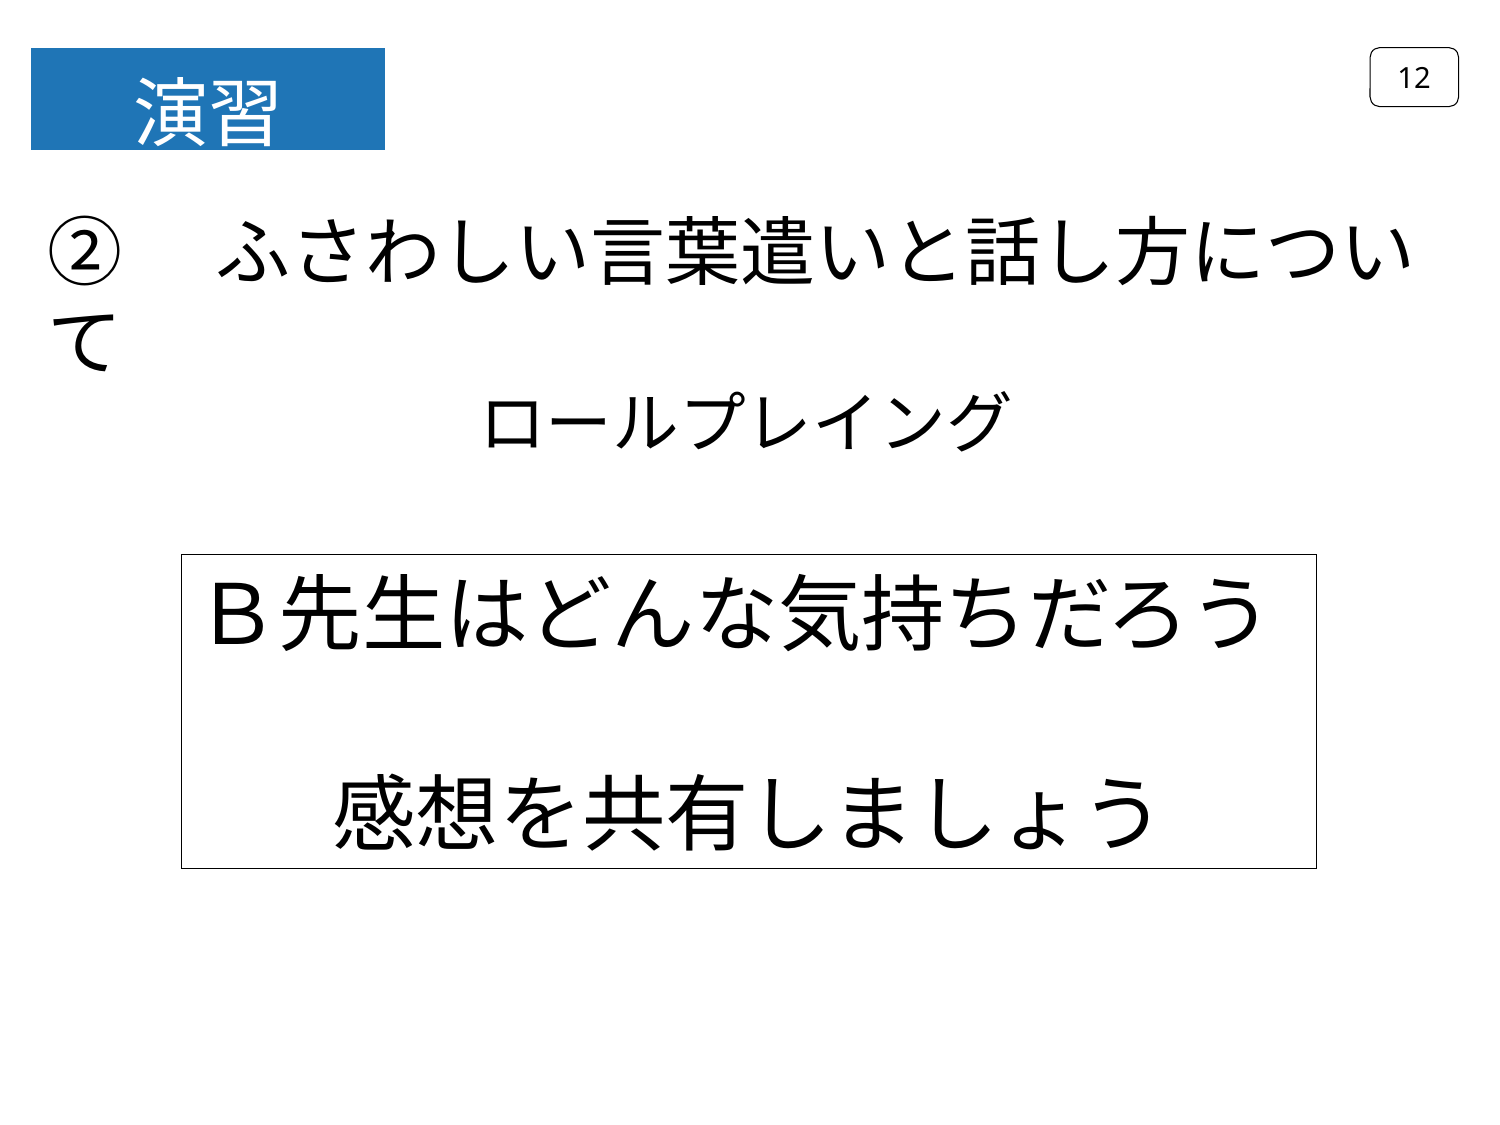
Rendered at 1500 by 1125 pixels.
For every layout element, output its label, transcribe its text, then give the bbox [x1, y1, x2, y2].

text_box 12 [1368, 46, 1460, 108]
text_box ② ふさわしい言葉遣いと話し方について [32, 196, 1500, 392]
text_box Ｂ先生はどんな気持ちだろう 感想を共有しましょう [181, 554, 1317, 869]
text_box ロールプレイング [464, 373, 1034, 469]
text_box 演習 [31, 48, 385, 150]
